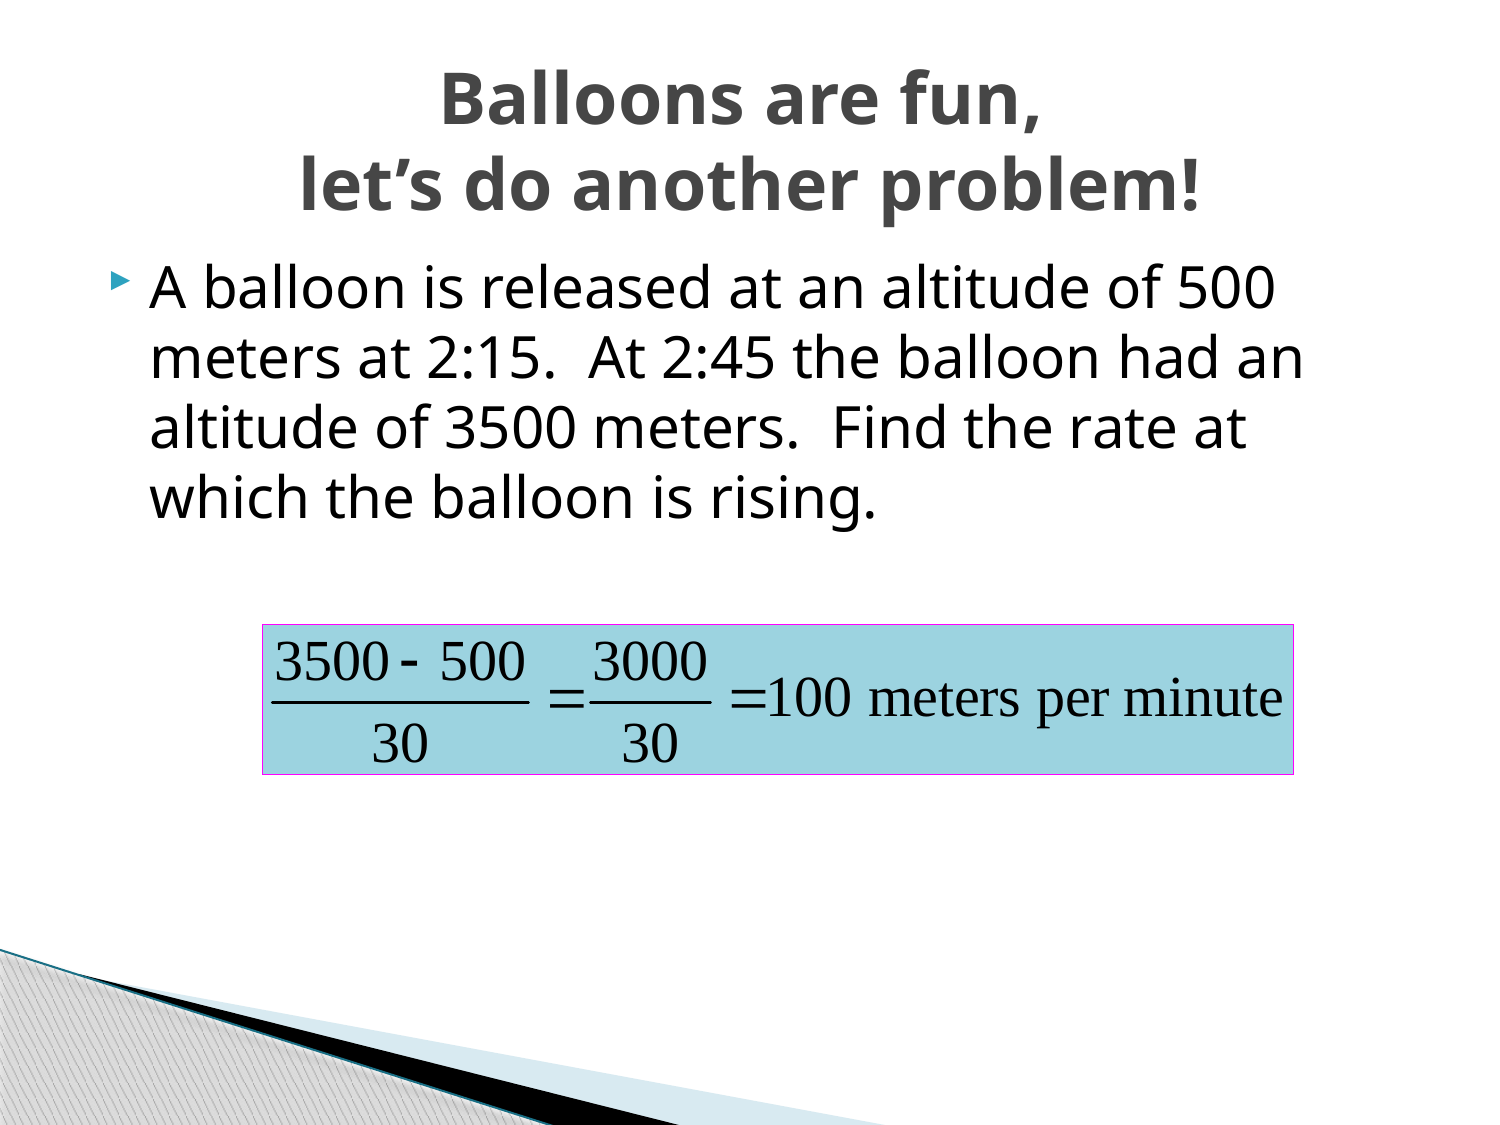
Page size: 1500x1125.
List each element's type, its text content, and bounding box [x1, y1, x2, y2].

list A balloon is released at an altitude of 500 meters at 2:15. At 2:45 the balloon had an altitude of 3500 meters. Find the rate at which the balloon is rising. [75, 243, 1425, 986]
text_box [262, 624, 1294, 776]
title Balloons are fun, let’s do another problem! [75, 45, 1425, 233]
